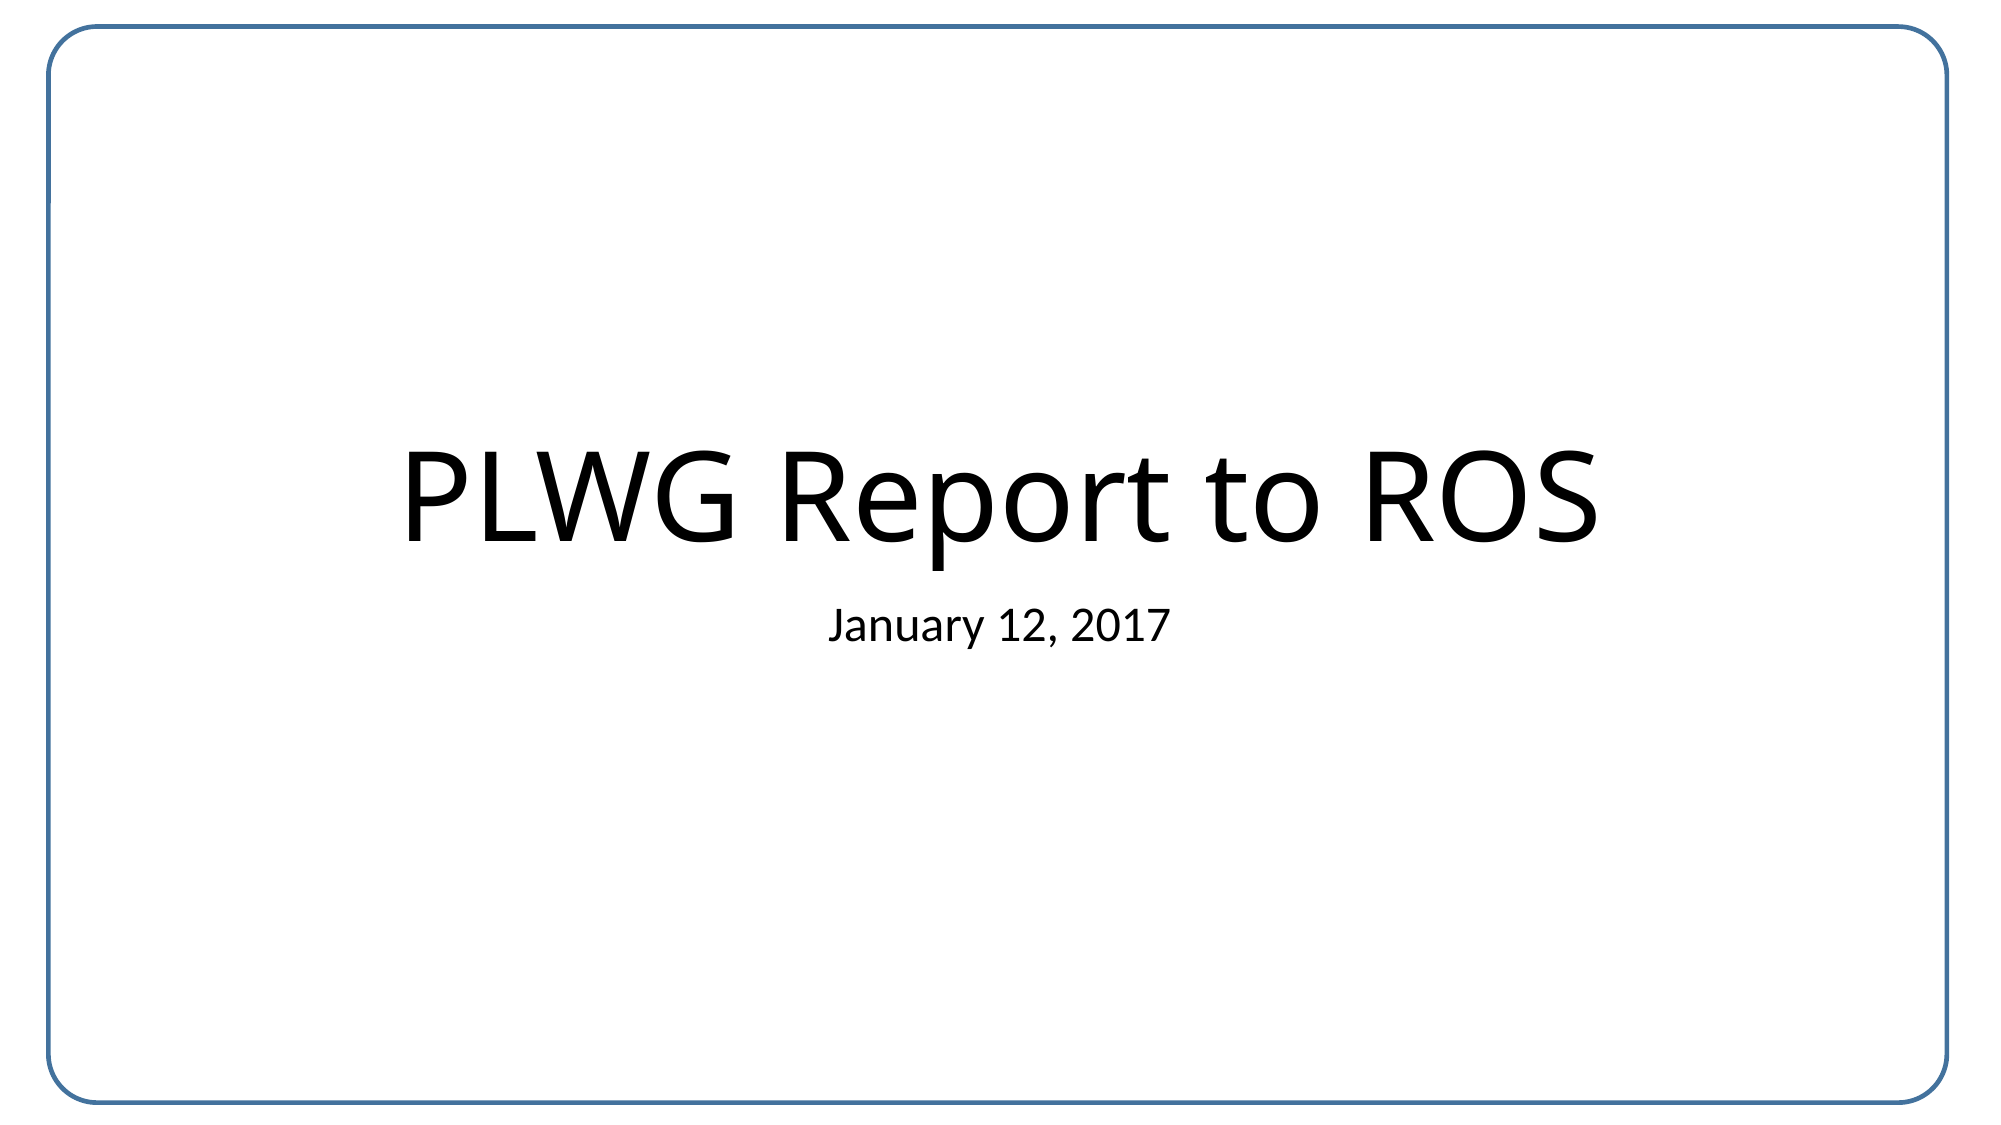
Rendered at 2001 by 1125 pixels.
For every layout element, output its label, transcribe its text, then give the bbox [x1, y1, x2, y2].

subtitle January 12, 2017 [249, 590, 1750, 863]
title PLWG Report to ROS [249, 184, 1750, 576]
